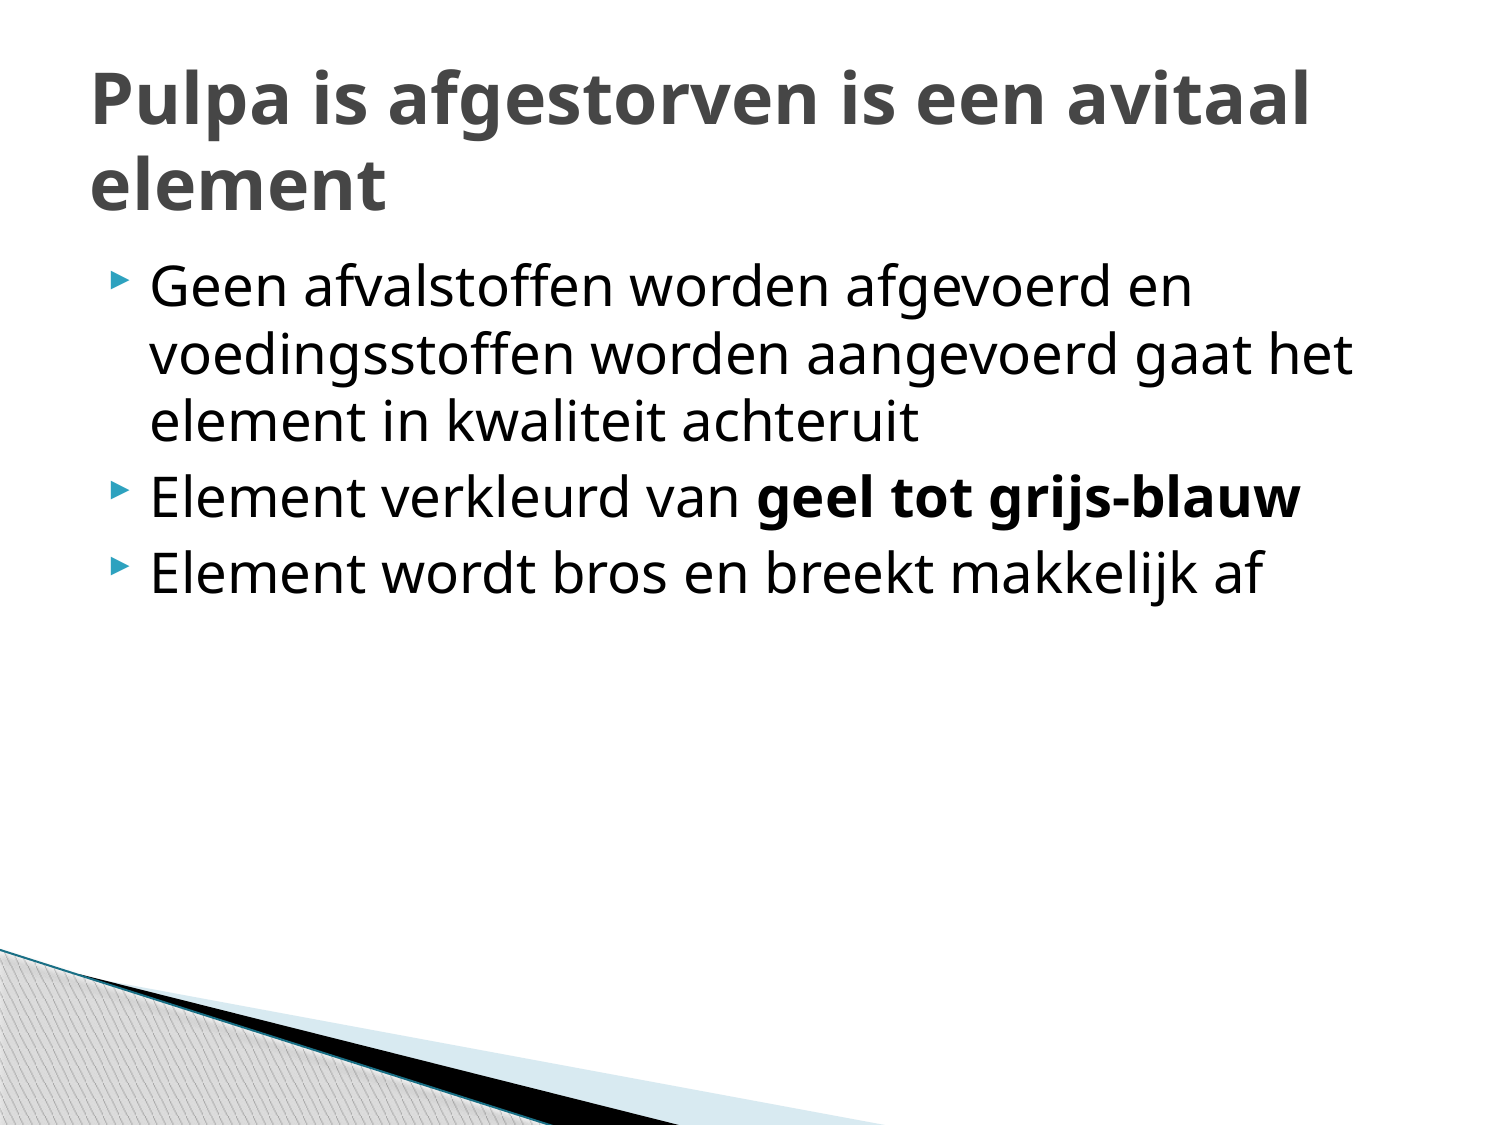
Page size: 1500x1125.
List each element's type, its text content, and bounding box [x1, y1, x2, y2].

list Geen afvalstoffen worden afgevoerd en voedingsstoffen worden aangevoerd gaat het element in kwaliteit achteruit Element verkleurd van geel tot grijs-blauw Element wordt bros en breekt makkelijk af [75, 243, 1425, 986]
title Pulpa is afgestorven is een avitaal element [75, 45, 1425, 233]
